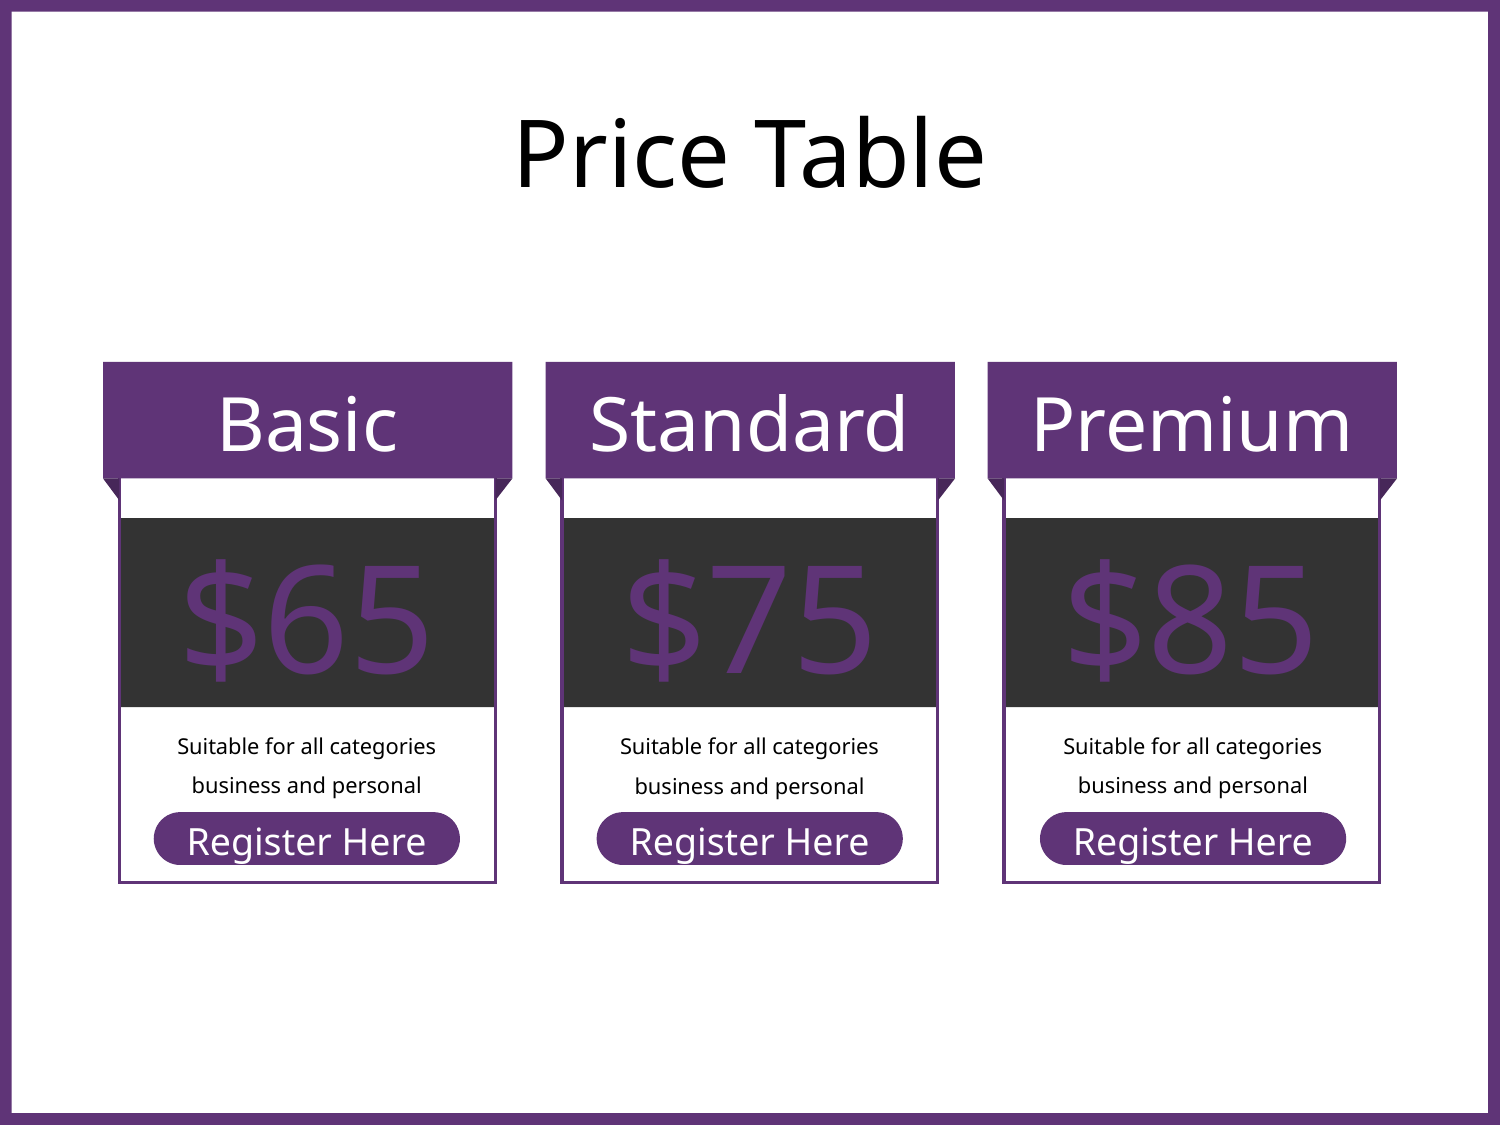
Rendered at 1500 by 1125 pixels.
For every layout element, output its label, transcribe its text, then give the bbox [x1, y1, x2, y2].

title Price Table [324, 97, 1176, 218]
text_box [987, 361, 1397, 883]
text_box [103, 361, 513, 883]
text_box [545, 361, 956, 883]
